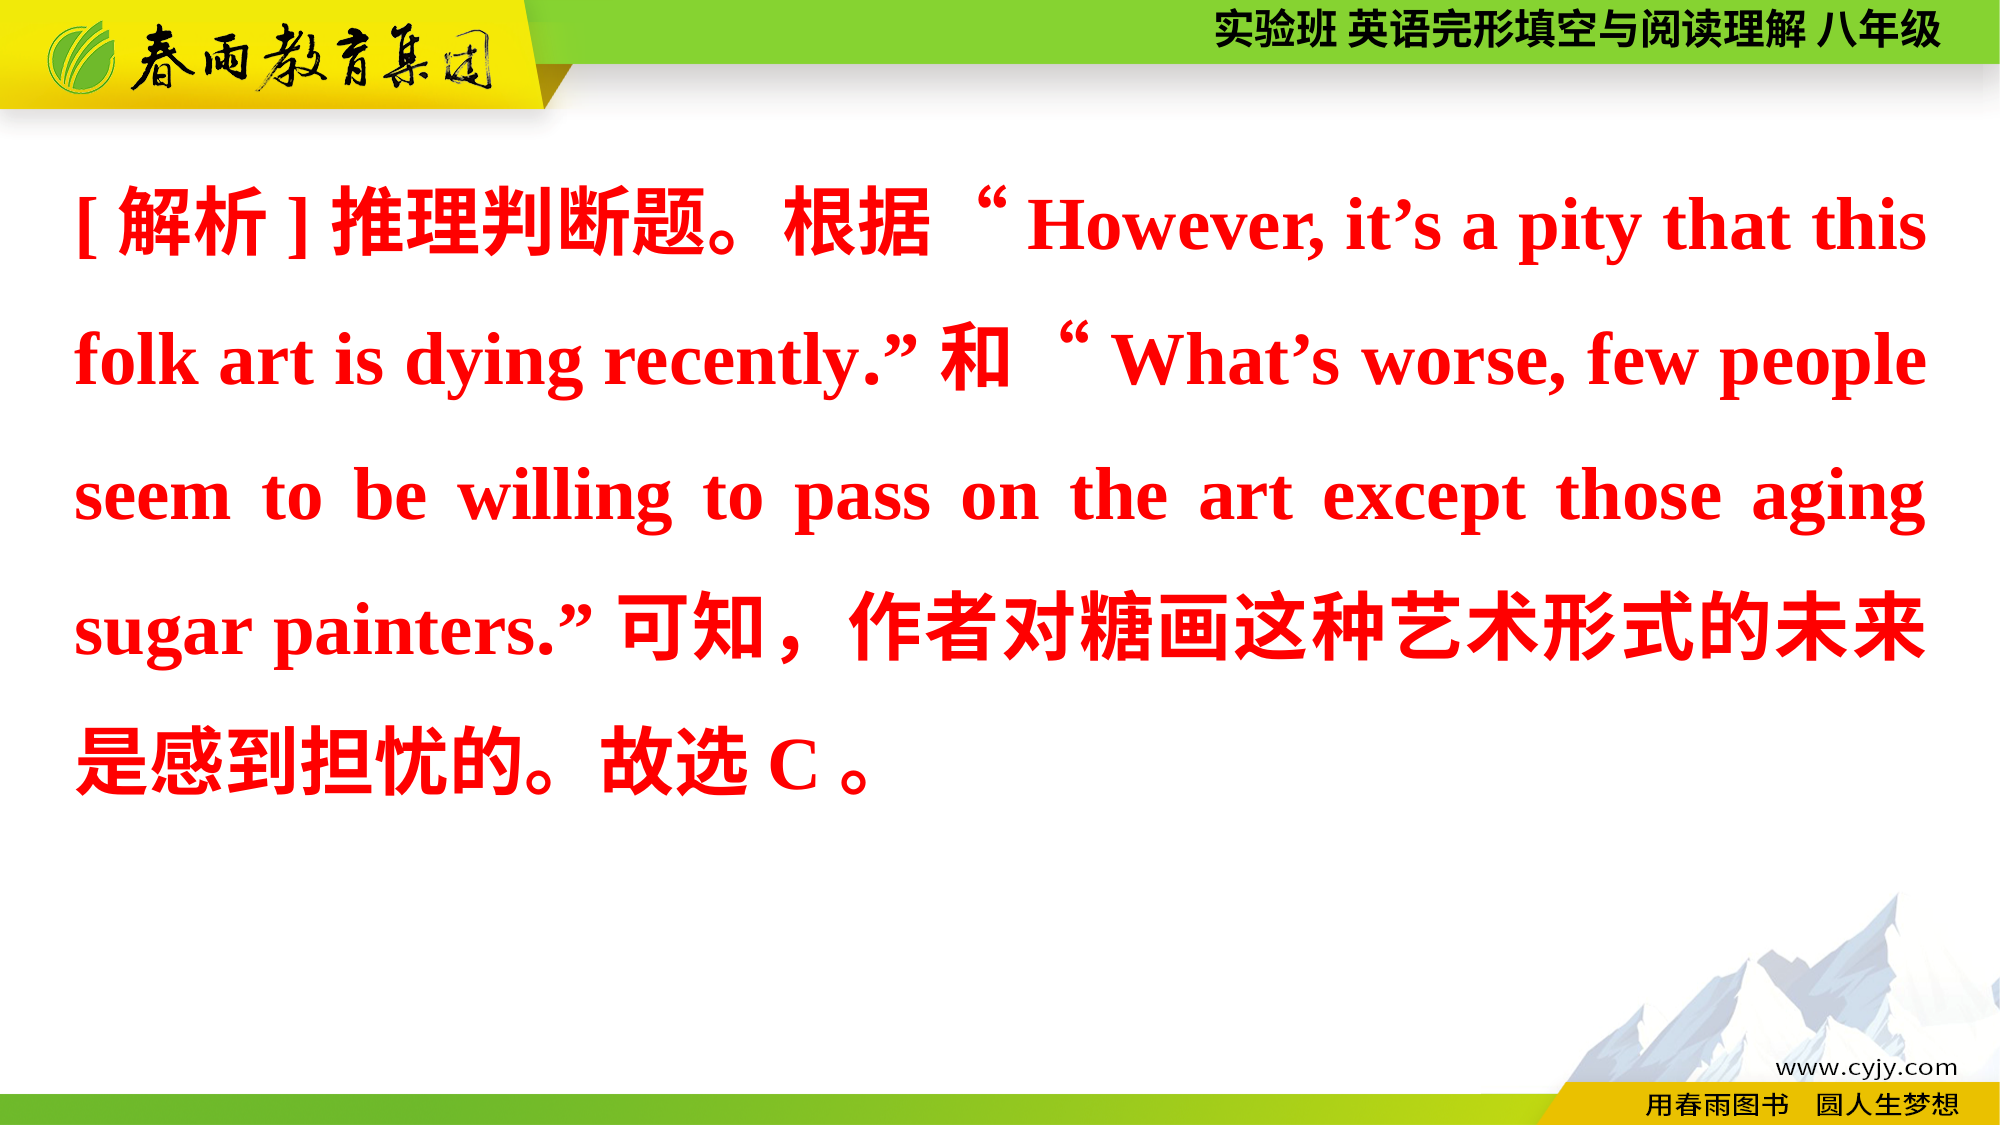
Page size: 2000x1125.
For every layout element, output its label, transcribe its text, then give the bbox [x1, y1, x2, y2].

list [解析]推理判断题。根据“However, it’s a pity that this folk art is dying recently.”和“What’s worse, few people seem to be willing to pass on the art except those aging sugar painters.”可知，作者对糖画这种艺术形式的未来是感到担忧的。故选C。 [59, 122, 1944, 820]
picture [0, 0, 2000, 1125]
